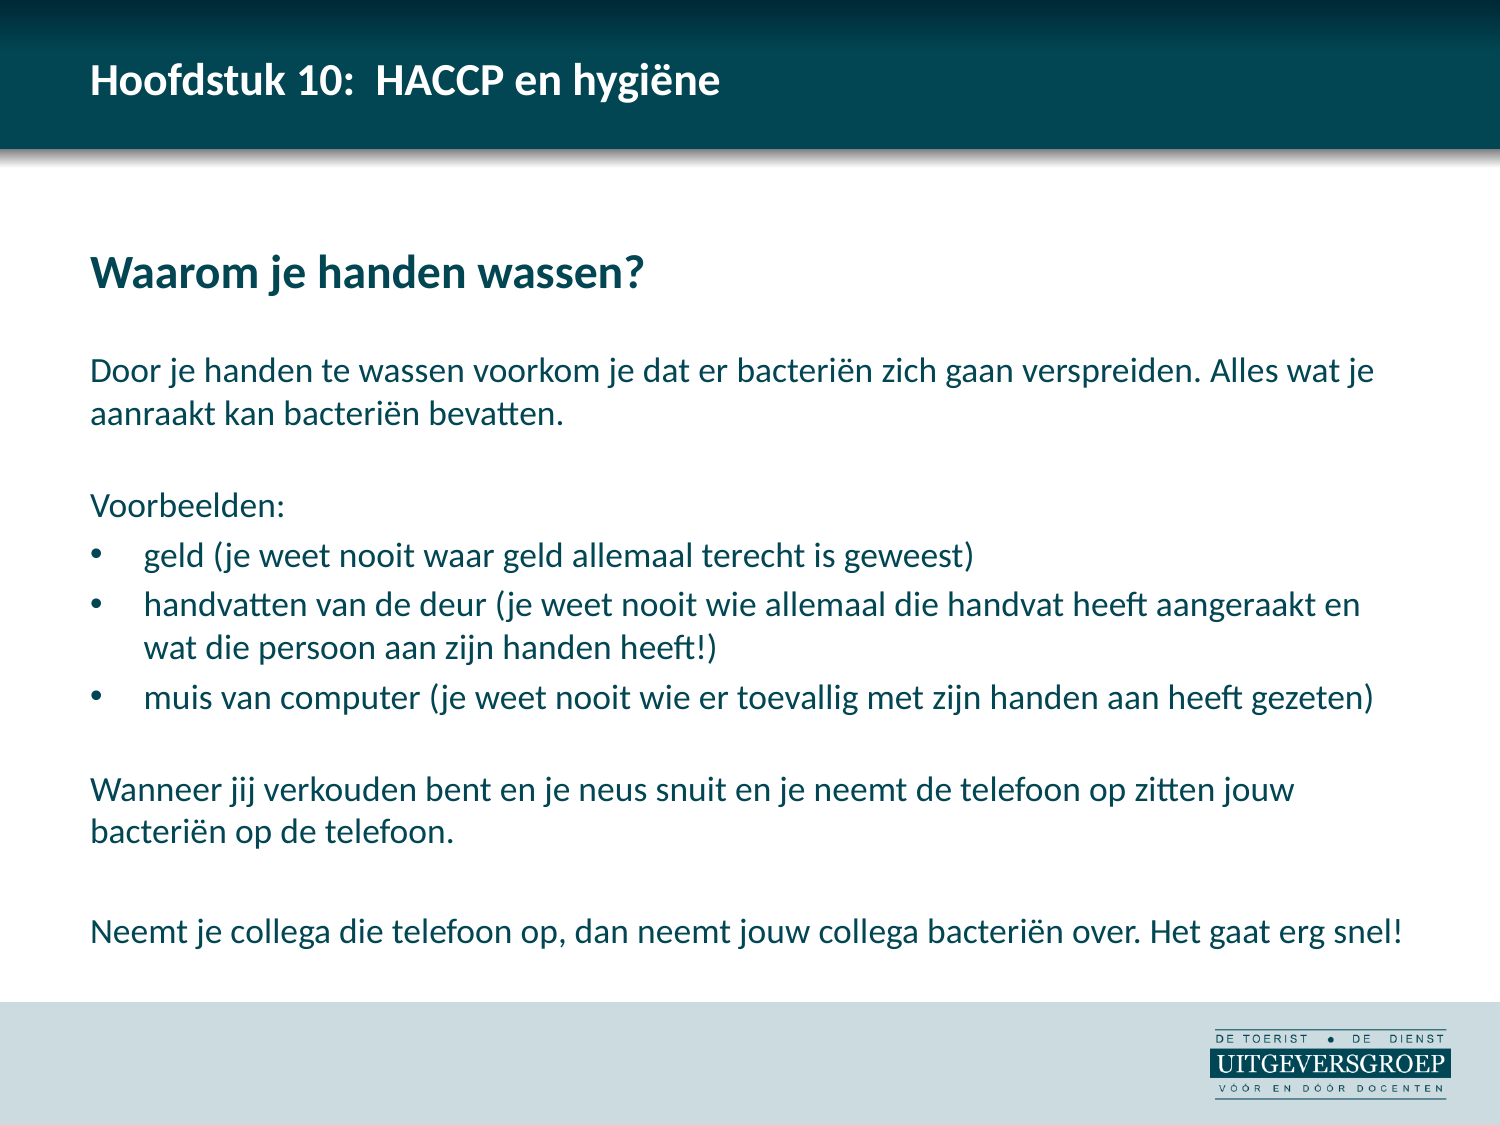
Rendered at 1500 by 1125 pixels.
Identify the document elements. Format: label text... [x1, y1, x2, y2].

list Waarom je handen wassen? Door je handen te wassen voorkom je dat er bacteriën zich gaan verspreiden. Alles wat je aanraakt kan bacteriën bevatten. Voorbeelden: geld (je weet nooit waar geld allemaal terecht is geweest) handvatten van de deur (je weet nooit wie allemaal die handvat heeft aangeraakt en wat die persoon aan zijn handen heeft!) muis van computer (je weet nooit wie er toevallig met zijn handen aan heeft gezeten) Wanneer jij verkouden bent en je neus snuit en je neemt de telefoon op zitten jouw bacteriën op de telefoon. Neemt je collega die telefoon op, dan neemt jouw collega bacteriën over. Het gaat erg snel! [75, 221, 1425, 1000]
title Hoofdstuk 10: HACCP en hygiëne [75, 0, 1425, 172]
picture [1210, 1021, 1451, 1106]
